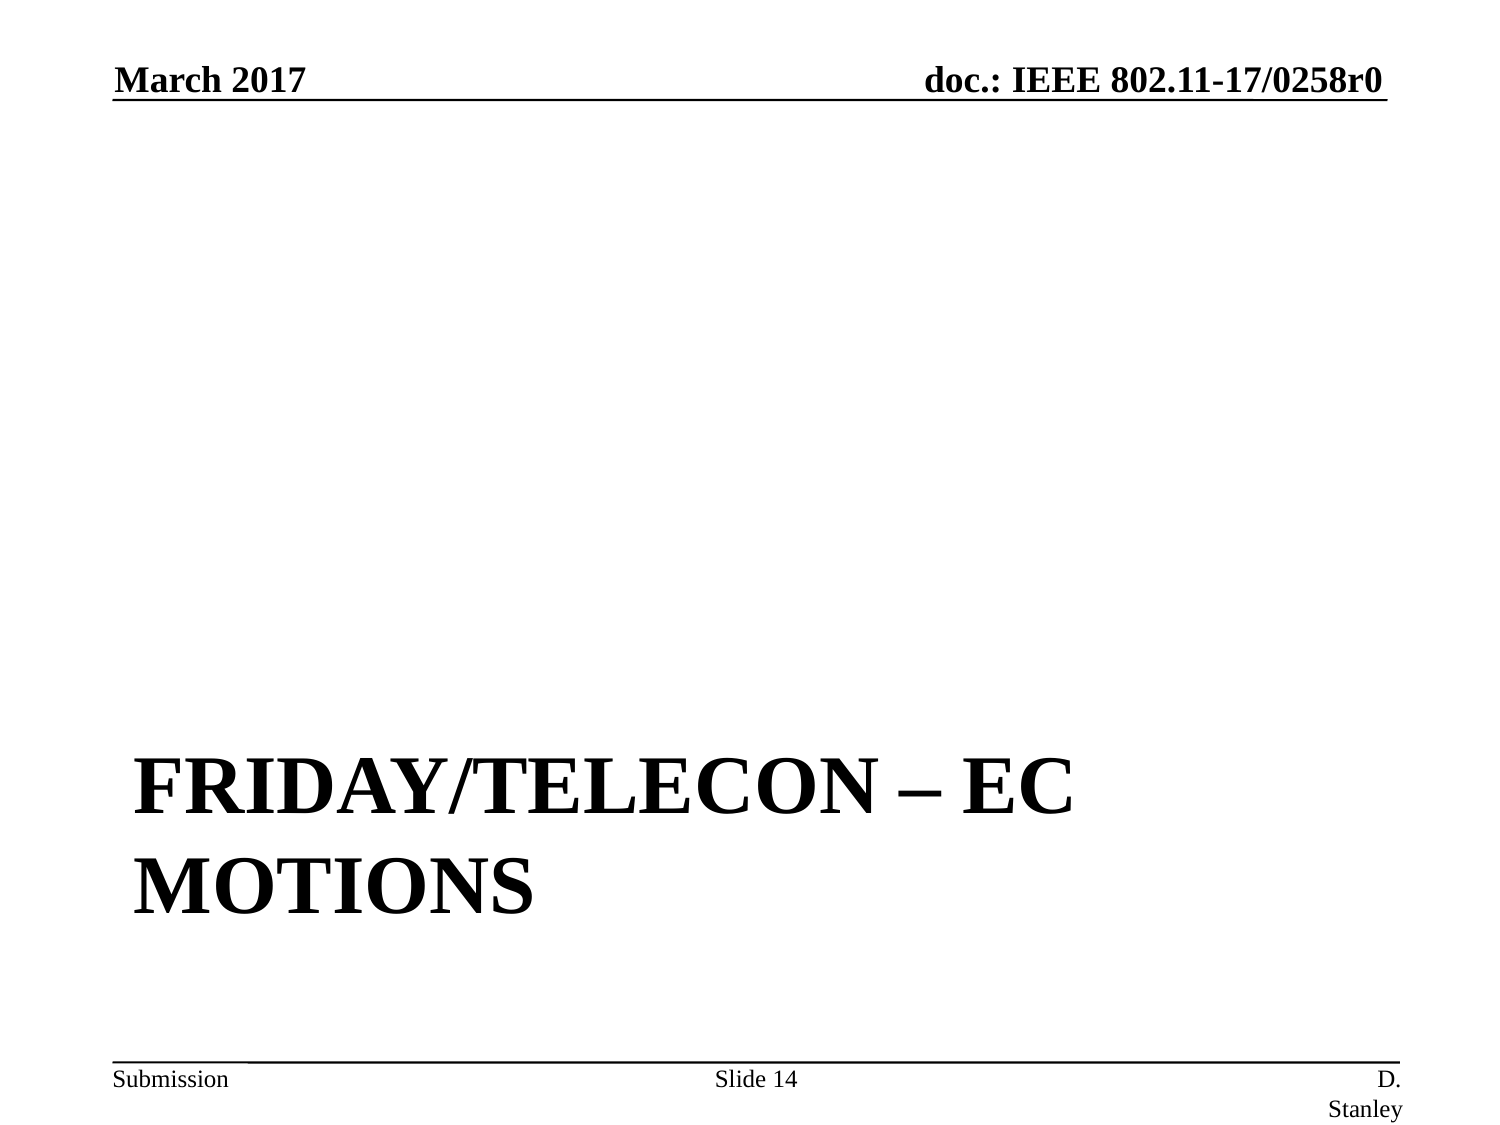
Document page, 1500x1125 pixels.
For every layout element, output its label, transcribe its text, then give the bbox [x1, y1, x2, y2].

footer D. Stanley, HP Enterprise [1324, 1061, 1402, 1093]
slide_number Slide 14 [712, 1061, 800, 1093]
title Friday/Telecon – EC Motions [118, 722, 1394, 947]
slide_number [114, 54, 374, 101]
